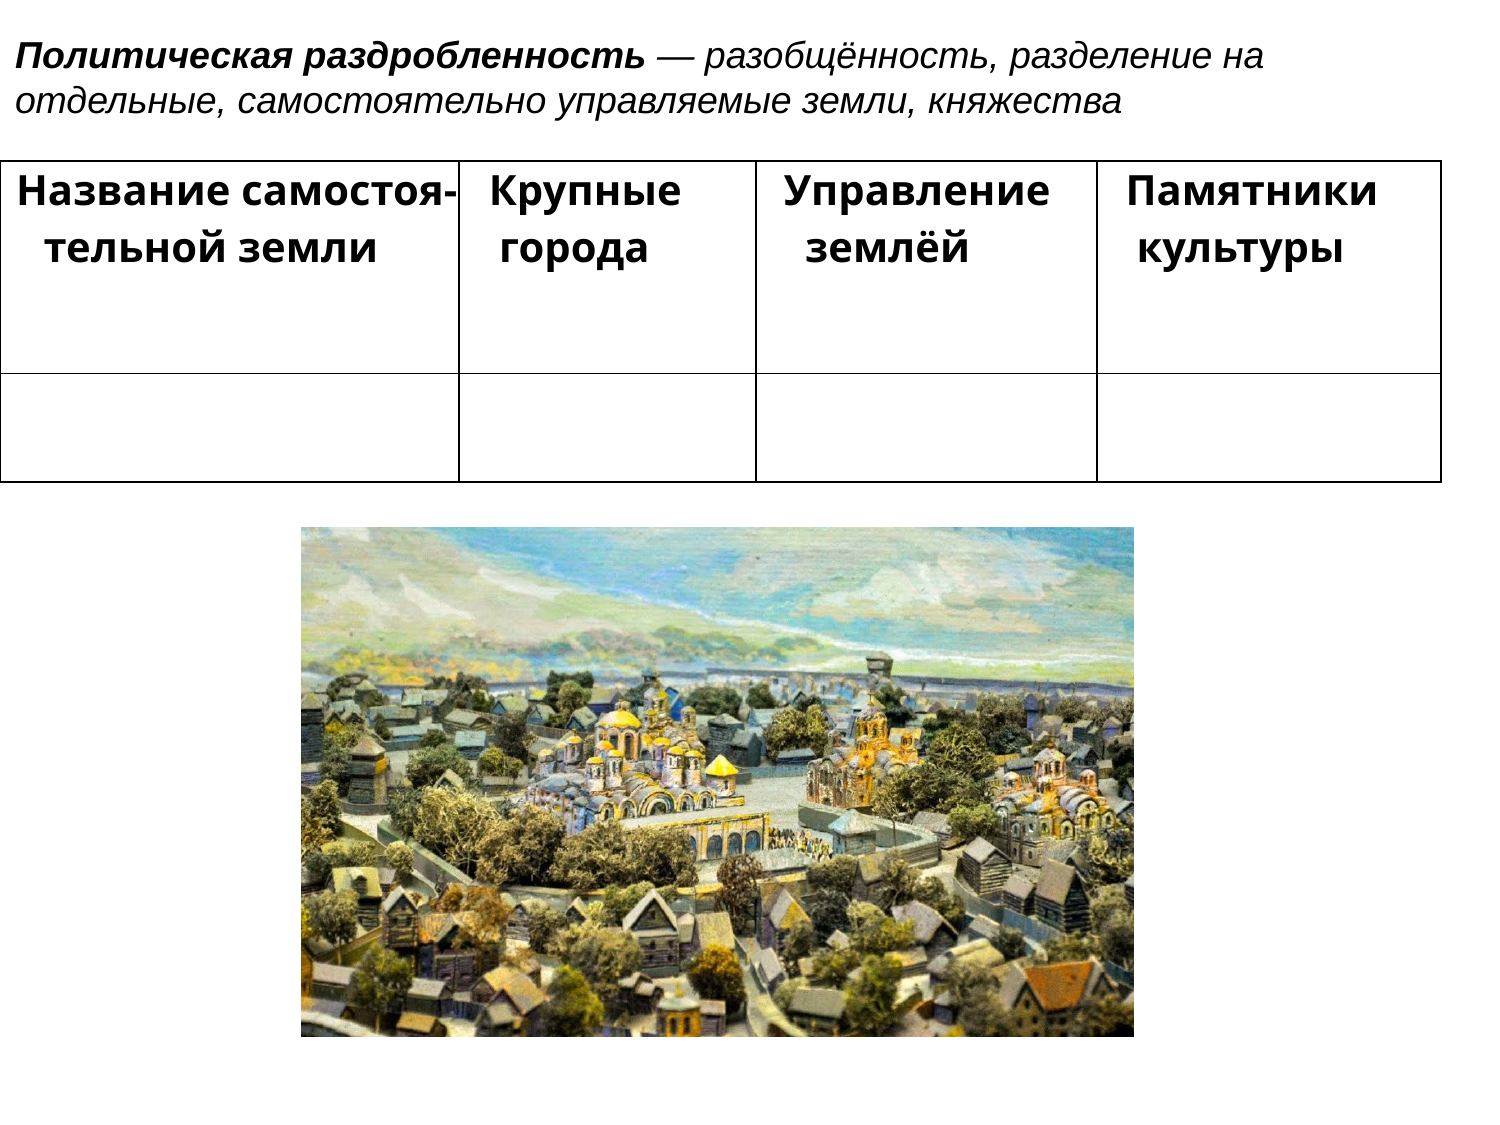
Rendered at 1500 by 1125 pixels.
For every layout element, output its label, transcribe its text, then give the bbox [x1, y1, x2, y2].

table_cell [1098, 374, 1440, 481]
table_cell [460, 374, 755, 481]
table_header Крупные города [460, 162, 755, 373]
picture [300, 526, 1135, 1037]
table_header Название самостоя- тельной земли [1, 162, 458, 373]
table_header Памятники культуры [1098, 162, 1440, 373]
table_cell [757, 374, 1096, 481]
table_header Управление землёй [757, 162, 1096, 373]
text_box Политическая раздробленность — разобщённость, разделение на отдельные, самостоятельно управляемые земли, княжества [0, 23, 1500, 129]
table_cell [1, 374, 458, 481]
